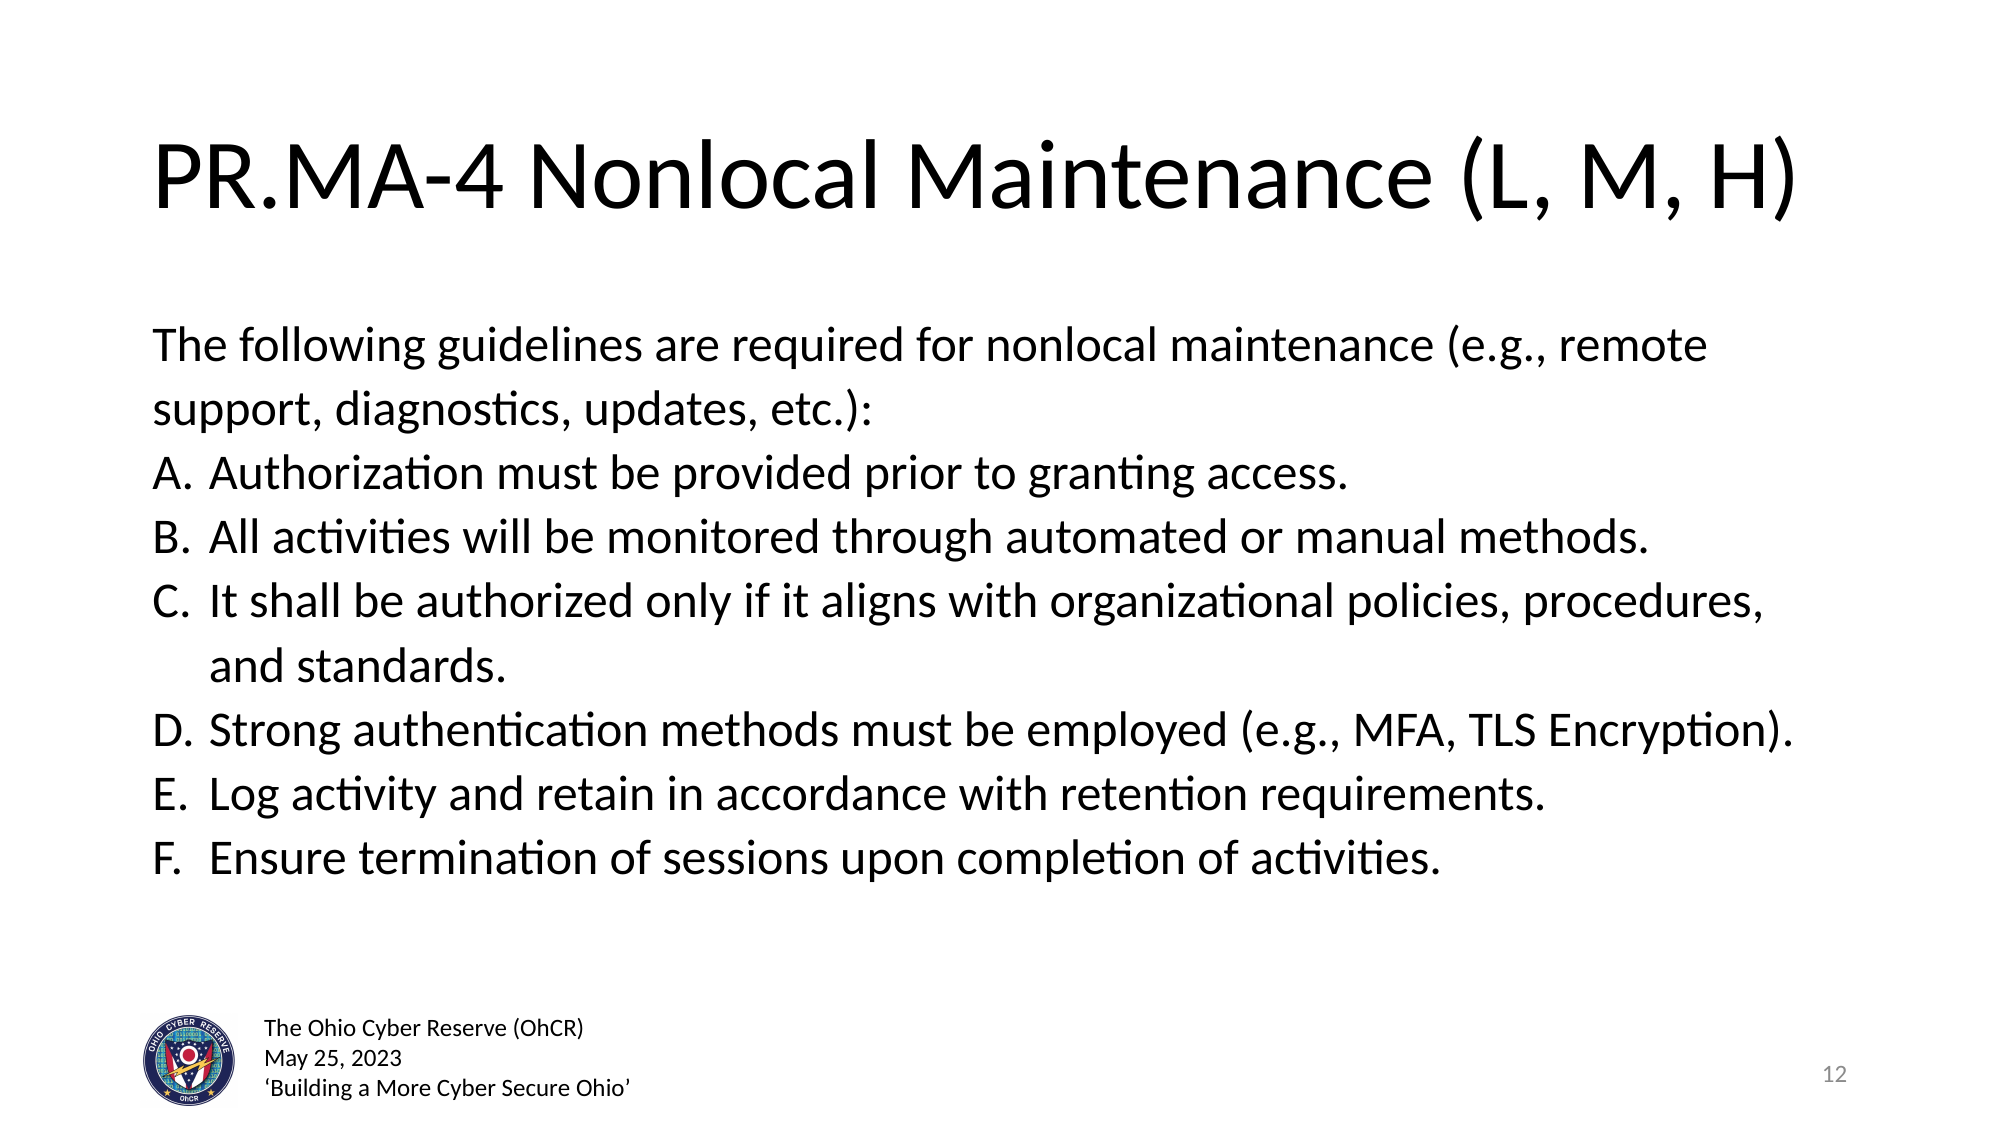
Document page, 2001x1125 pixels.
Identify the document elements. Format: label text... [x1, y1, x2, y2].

list The following guidelines are required for nonlocal maintenance (e.g., remote support, diagnostics, updates, etc.): Authorization must be provided prior to granting access. All activities will be monitored through automated or manual methods. It shall be authorized only if it aligns with organizational policies, procedures, and standards. Strong authentication methods must be employed (e.g., MFA, TLS Encryption). Log activity and retain in accordance with retention requirements. Ensure termination of sessions upon completion of activities. [137, 299, 1833, 1023]
text_box The Ohio Cyber Reserve (OhCR) May 25, 2023 ‘Building a More Cyber Secure Ohio’ [249, 1004, 647, 1109]
title PR.MA-4 Nonlocal Maintenance (L, M, H) [137, 59, 1925, 278]
slide_number 12 [1412, 1042, 1863, 1103]
picture [140, 1013, 238, 1108]
